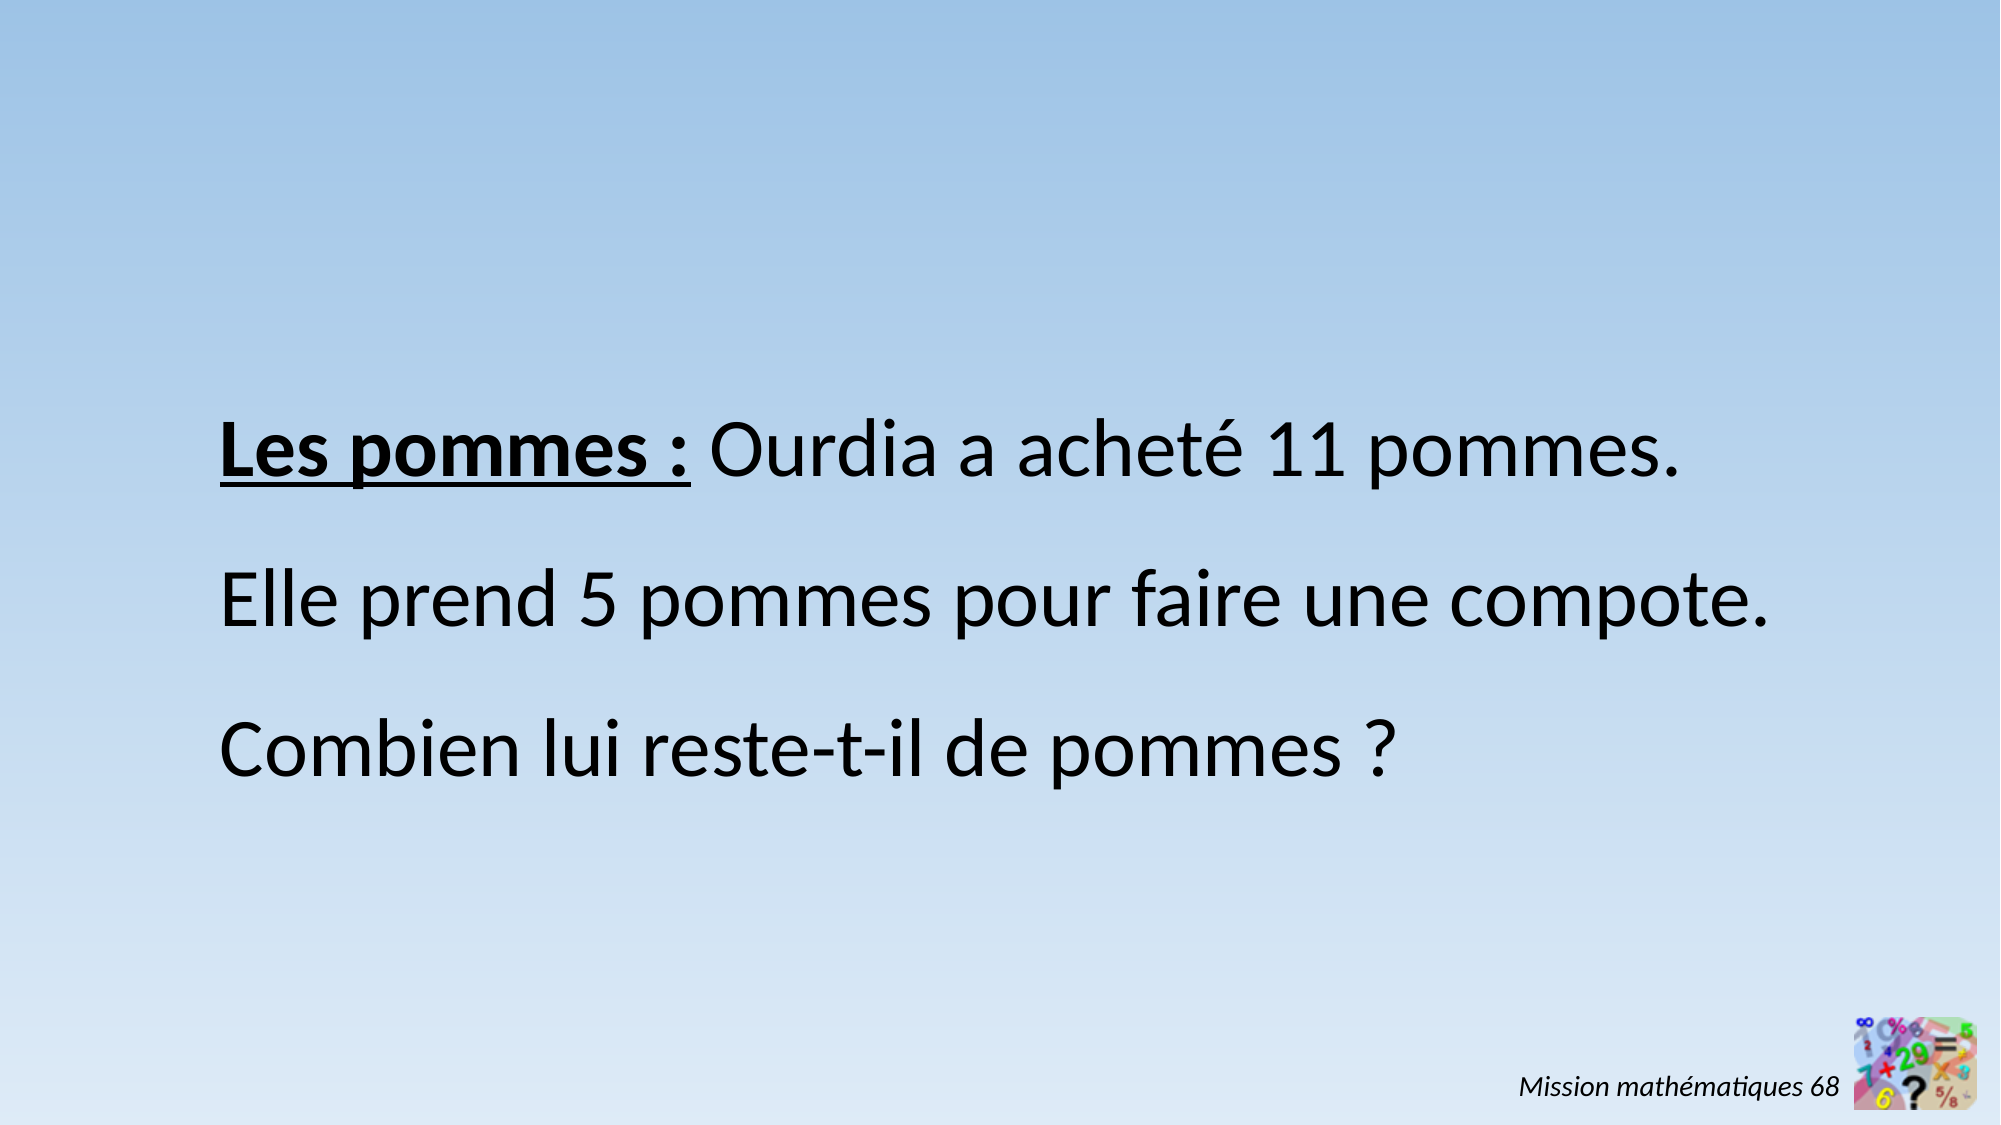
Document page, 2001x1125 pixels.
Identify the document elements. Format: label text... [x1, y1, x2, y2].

text_box Les pommes : Ourdia a acheté 11 pommes. Elle prend 5 pommes pour faire une compote. Combien lui reste-t-il de pommes ? [204, 335, 1795, 801]
text_box Mission mathématiques 68 [1501, 1059, 1854, 1110]
picture [1854, 1017, 1977, 1110]
